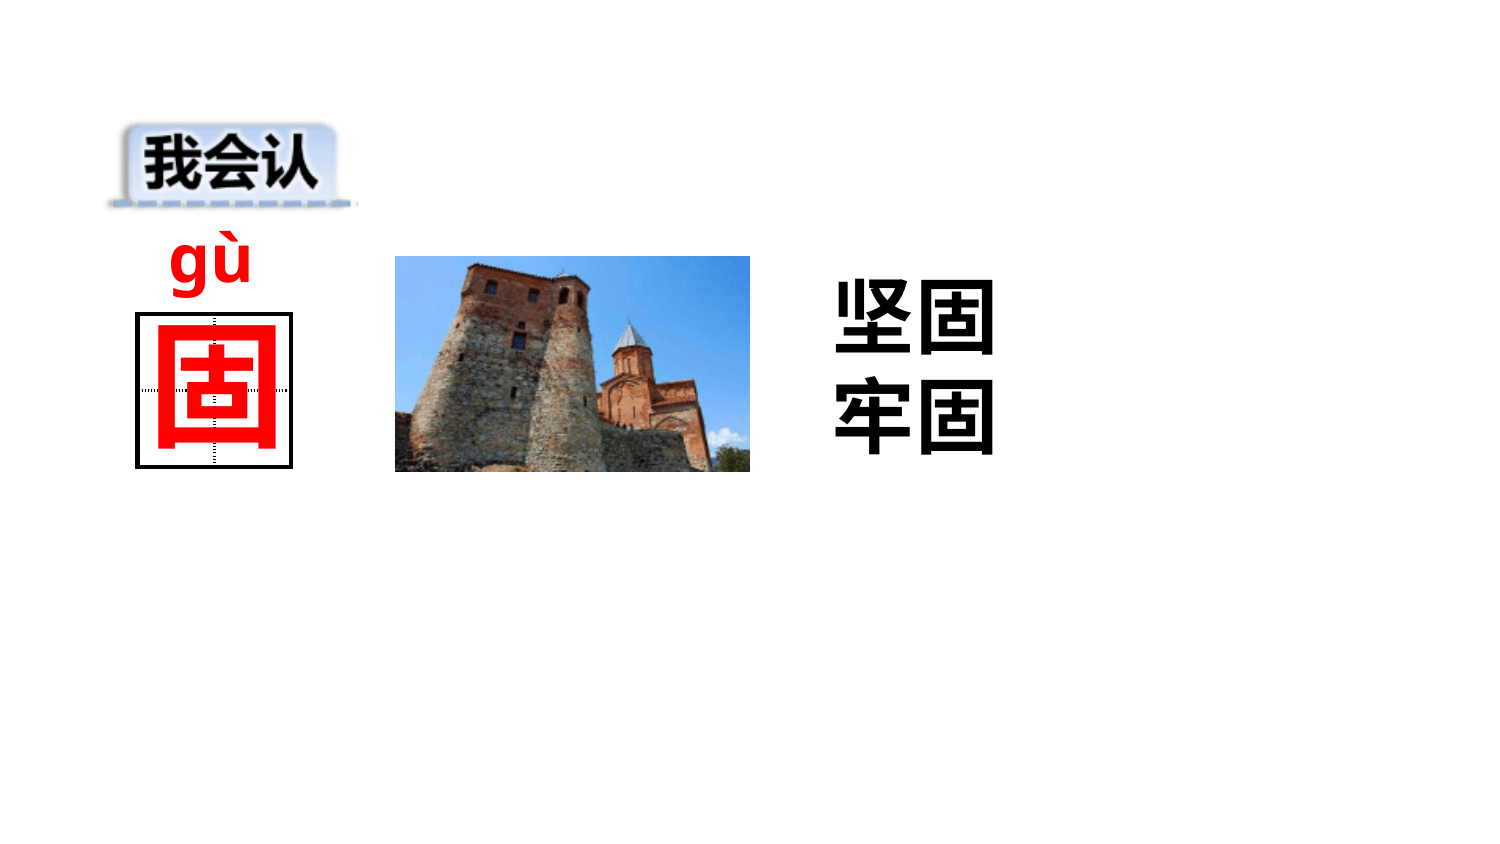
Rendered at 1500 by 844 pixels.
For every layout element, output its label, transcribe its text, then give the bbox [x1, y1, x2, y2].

picture [0, 0, 1500, 844]
text_box gù [153, 259, 270, 291]
text_box 固 [133, 291, 296, 471]
text_box 坚固 牢固 [816, 256, 1140, 472]
